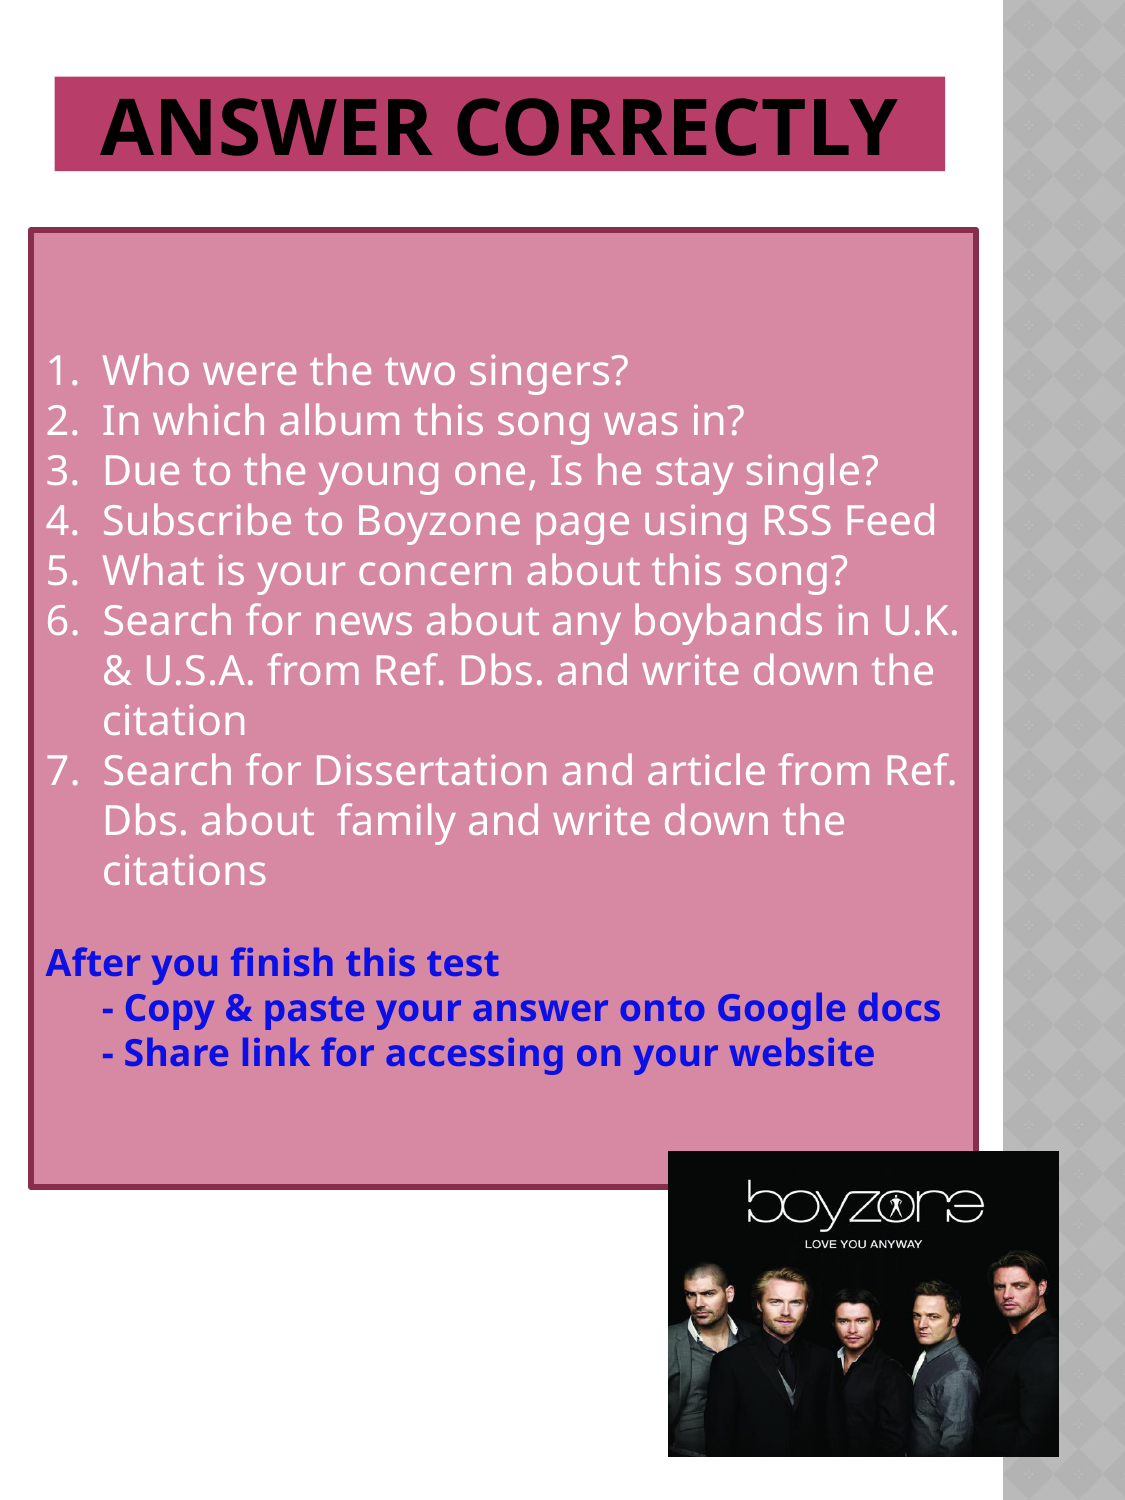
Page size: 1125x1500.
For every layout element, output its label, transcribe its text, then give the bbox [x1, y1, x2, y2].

picture [668, 1151, 1060, 1457]
title Answer correctly [54, 76, 946, 172]
text_box Who were the two singers? In which album this song was in? Due to the young one, Is he stay single? Subscribe to Boyzone page using RSS Feed What is your concern about this song? 6. Search for news about any boybands in U.K. & U.S.A. from Ref. Dbs. and write down the citation 7. Search for Dissertation and article from Ref. Dbs. about family and write down the citations After you finish this test - Copy & paste your answer onto Google docs - Share link for accessing on your website [28, 227, 979, 1190]
